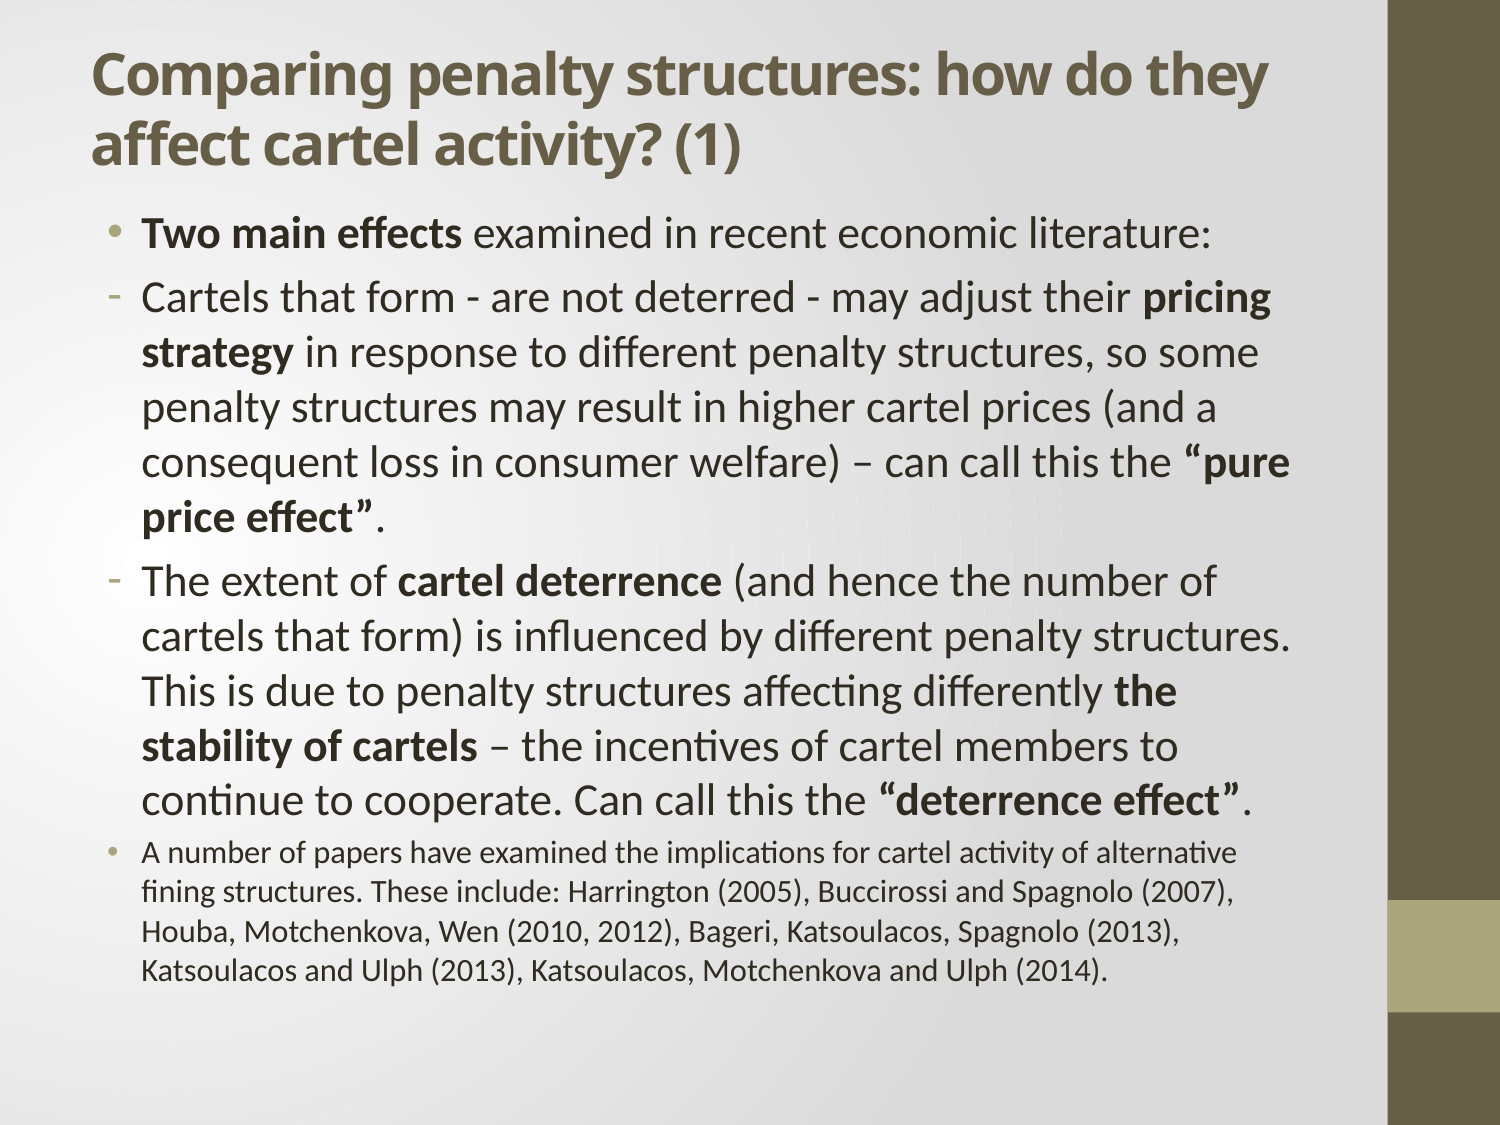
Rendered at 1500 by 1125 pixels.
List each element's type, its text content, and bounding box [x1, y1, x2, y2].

list Two main effects examined in recent economic literature: Cartels that form - are not deterred - may adjust their pricing strategy in response to different penalty structures, so some penalty structures may result in higher cartel prices (and a consequent loss in consumer welfare) – can call this the “pure price effect”. The extent of cartel deterrence (and hence the number of cartels that form) is influenced by different penalty structures. This is due to penalty structures affecting differently the stability of cartels – the incentives of cartel members to continue to cooperate. Can call this the “deterrence effect”. A number of papers have examined the implications for cartel activity of alternative fining structures. These include: Harrington (2005), Buccirossi and Spagnolo (2007), Houba, Motchenkova, Wen (2010, 2012), Bageri, Katsoulacos, Spagnolo (2013), Katsoulacos and Ulph (2013), Katsoulacos, Motchenkova and Ulph (2014). [75, 195, 1325, 1050]
title Comparing penalty structures: how do they affect cartel activity? (1) [75, 45, 1325, 169]
